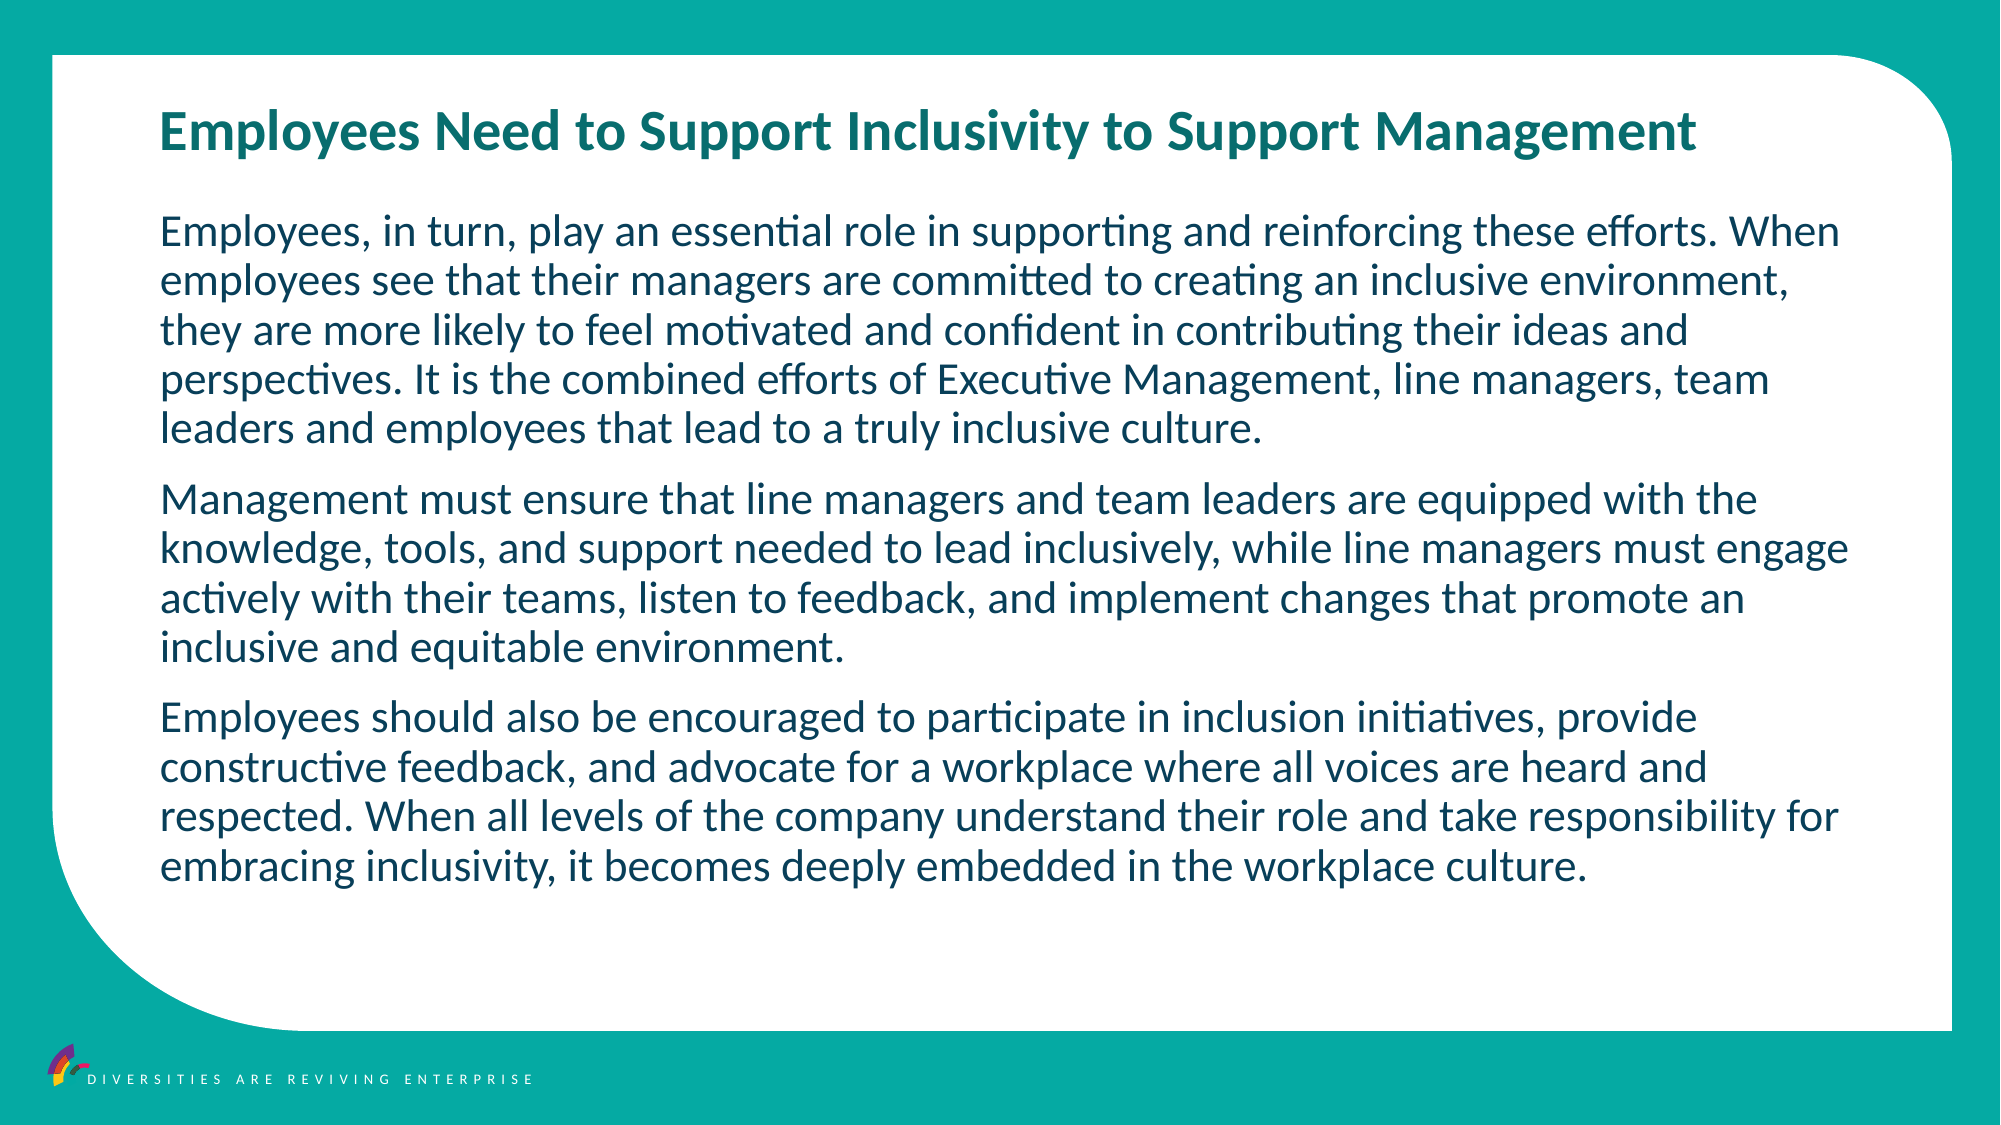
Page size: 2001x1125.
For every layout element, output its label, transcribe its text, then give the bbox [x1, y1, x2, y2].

list Employees, in turn, play an essential role in supporting and reinforcing these efforts. When employees see that their managers are committed to creating an inclusive environment, they are more likely to feel motivated and confident in contributing their ideas and perspectives. It is the combined efforts of Executive Management, line managers, team leaders and employees that lead to a truly inclusive culture. Management must ensure that line managers and team leaders are equipped with the knowledge, tools, and support needed to lead inclusively, while line managers must engage actively with their teams, listen to feedback, and implement changes that promote an inclusive and equitable environment. Employees should also be encouraged to participate in inclusion initiatives, provide constructive feedback, and advocate for a workplace where all voices are heard and respected. When all levels of the company understand their role and take responsibility for embracing inclusivity, it becomes deeply embedded in the workplace culture. [145, 199, 1884, 831]
list Employees Need to Support Inclusivity to Support Management [145, 65, 1884, 198]
